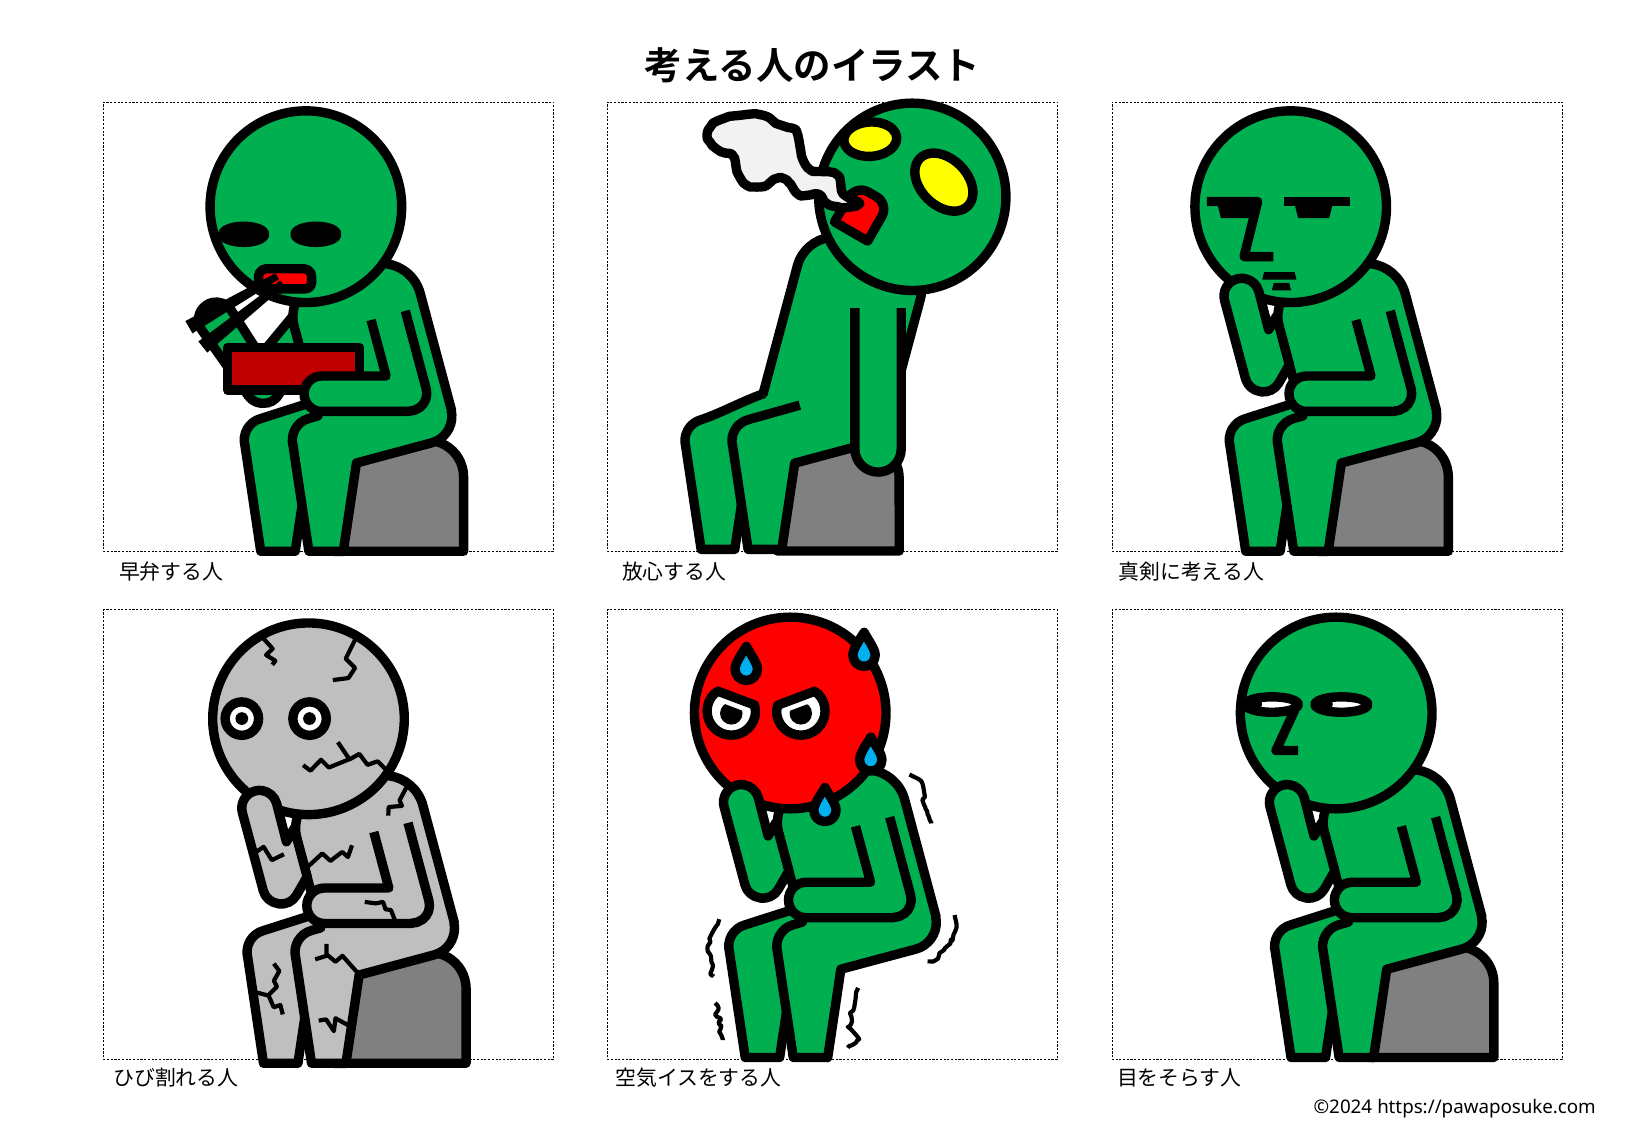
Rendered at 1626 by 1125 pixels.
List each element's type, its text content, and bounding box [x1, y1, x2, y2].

text_box ひび割れる人 [98, 1056, 253, 1097]
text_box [684, 102, 1007, 552]
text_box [1240, 616, 1495, 1058]
text_box 早弁する人 [104, 551, 238, 591]
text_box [694, 616, 957, 1058]
text_box 放心する人 [607, 551, 741, 591]
text_box 真剣に考える人 [1104, 551, 1279, 591]
text_box 空気イスをする人 [600, 1056, 796, 1097]
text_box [1194, 110, 1449, 552]
text_box 目をそらす人 [1102, 1056, 1256, 1097]
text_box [185, 110, 464, 552]
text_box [212, 622, 467, 1064]
text_box 考える人のイラスト [629, 34, 996, 95]
